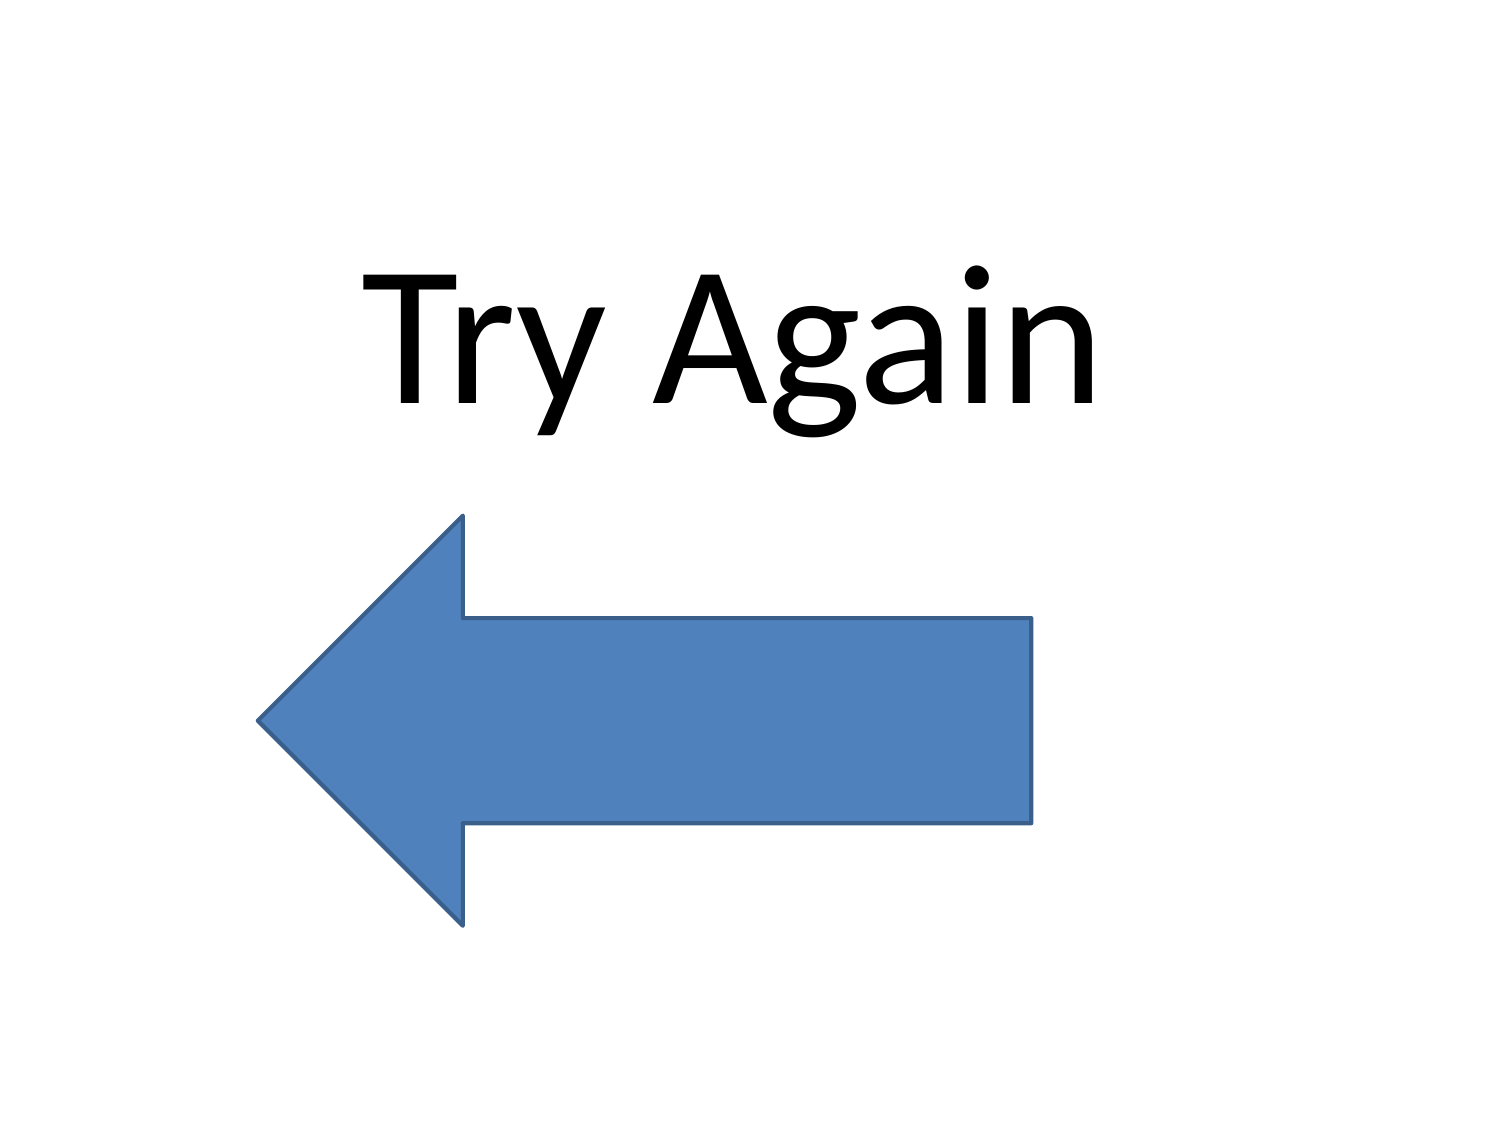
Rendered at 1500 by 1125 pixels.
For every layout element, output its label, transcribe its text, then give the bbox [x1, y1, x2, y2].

title Try Again [58, 175, 1409, 471]
text_box [255, 513, 1034, 928]
